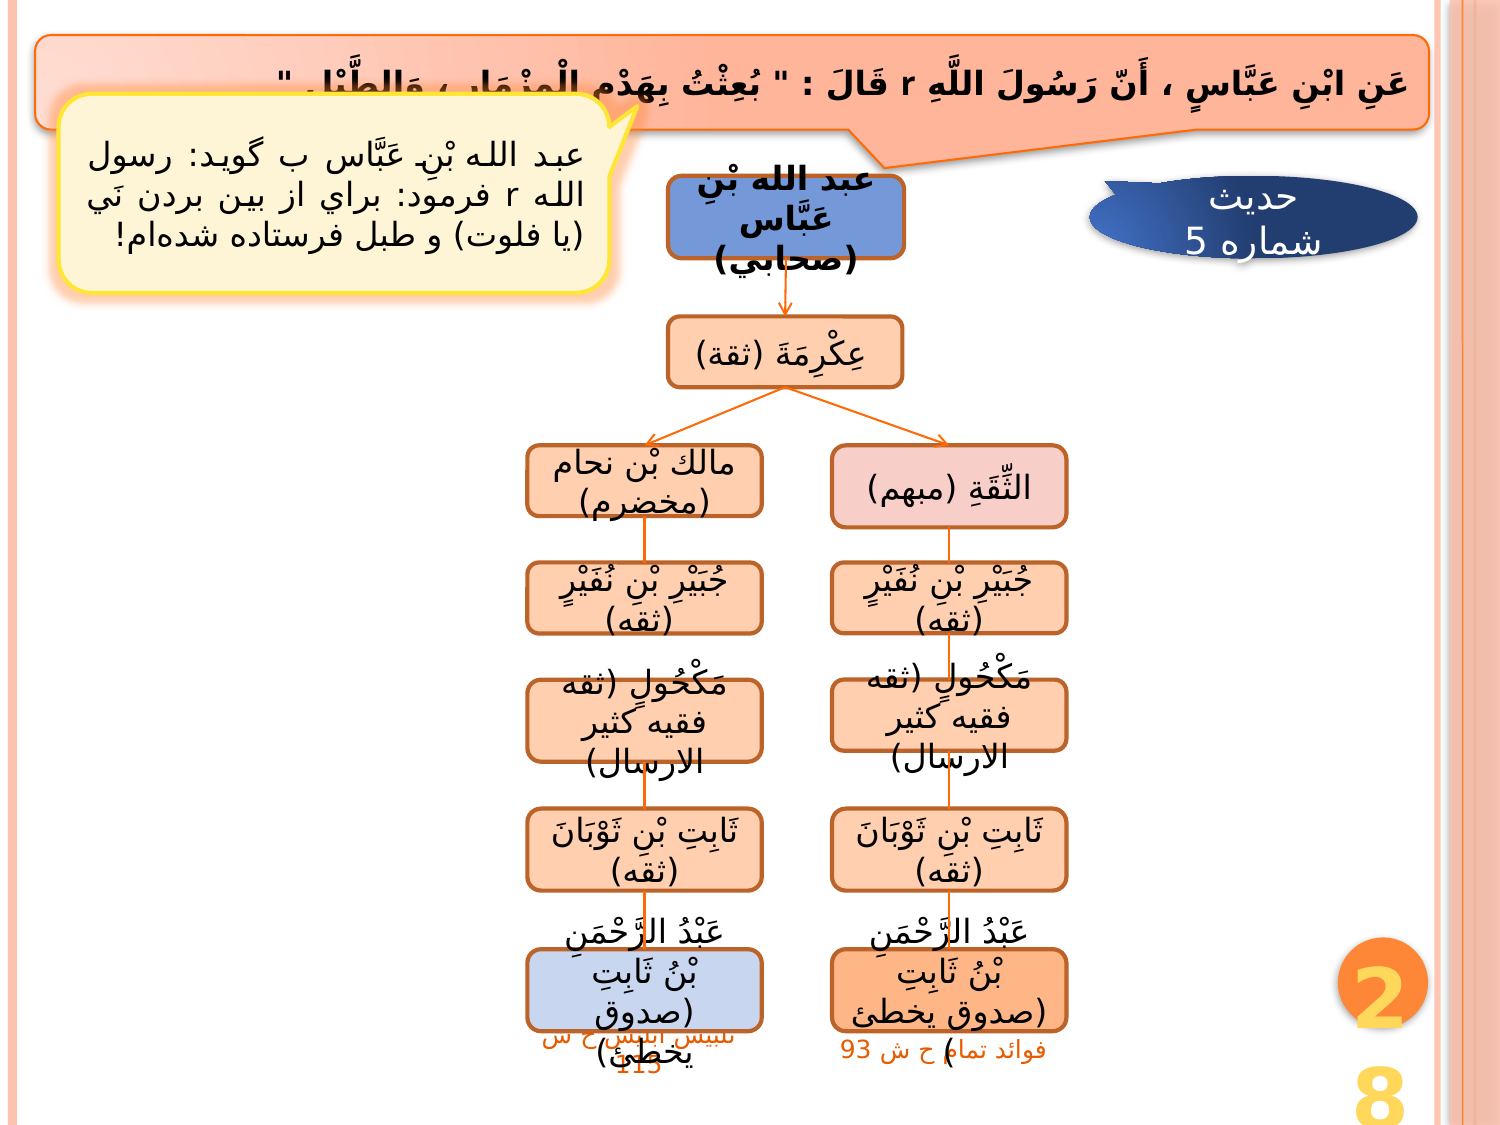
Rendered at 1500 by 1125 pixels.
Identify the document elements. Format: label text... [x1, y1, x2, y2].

text_box عَنِ ابْنِ عَبَّاسٍ ، أَنّ رَسُولَ اللَّهِ r قَالَ : " بُعِثْتُ بِهَدْمِ الْمِزْمَارِ ، وَالطَّبْلِ " [34, 33, 1431, 170]
text_box 28 [1318, 937, 1444, 1125]
text_box الثِّقَةِ (مبهم) [829, 443, 1069, 530]
text_box مَكْحُولٍ (ثقه فقيه كثير الارسال) [525, 677, 764, 764]
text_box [837, 333, 897, 499]
text_box جُبَيْرِ بْنِ نُفَيْرٍ (ثقه) [829, 560, 1069, 636]
text_box حديث شماره 5 [1089, 175, 1418, 259]
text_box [685, 345, 745, 488]
text_box عبد الله بْنِ عَبَّاس (صحابي) [665, 173, 907, 261]
text_box عبد الله بْنِ عَبَّاس ب گويد: رسول الله r ‌فرمود: براي از بين بردن نَي (يا فلوت) و طبل فرستاده شده‌ام! [56, 91, 640, 296]
text_box مالك بْن نحام (مخضرم) [525, 443, 764, 519]
text_box مَكْحُولٍ (ثقه فقيه كثير الارسال) [829, 677, 1069, 753]
text_box جُبَيْرِ بْنِ نُفَيْرٍ (ثقه) [525, 560, 764, 636]
text_box فوائد تمام ح ش 93 [818, 1017, 1068, 1080]
text_box عَبْدُ الرَّحْمَنِ بْنُ ثَابِتِ (صدوق يخطئ) [525, 947, 764, 1034]
text_box عَبْدُ الرَّحْمَنِ بْنُ ثَابِتِ (صدوق يخطئ ) [829, 947, 1069, 1034]
text_box ثَابِتِ بْنِ ثَوْبَانَ (ثقه) [525, 806, 764, 893]
text_box ثَابِتِ بْنِ ثَوْبَانَ (ثقه) [829, 806, 1069, 893]
text_box تلبيس ابليس ح ش 115 [514, 1017, 764, 1080]
text_box عِكْرِمَةَ (ثقة) [665, 314, 905, 390]
